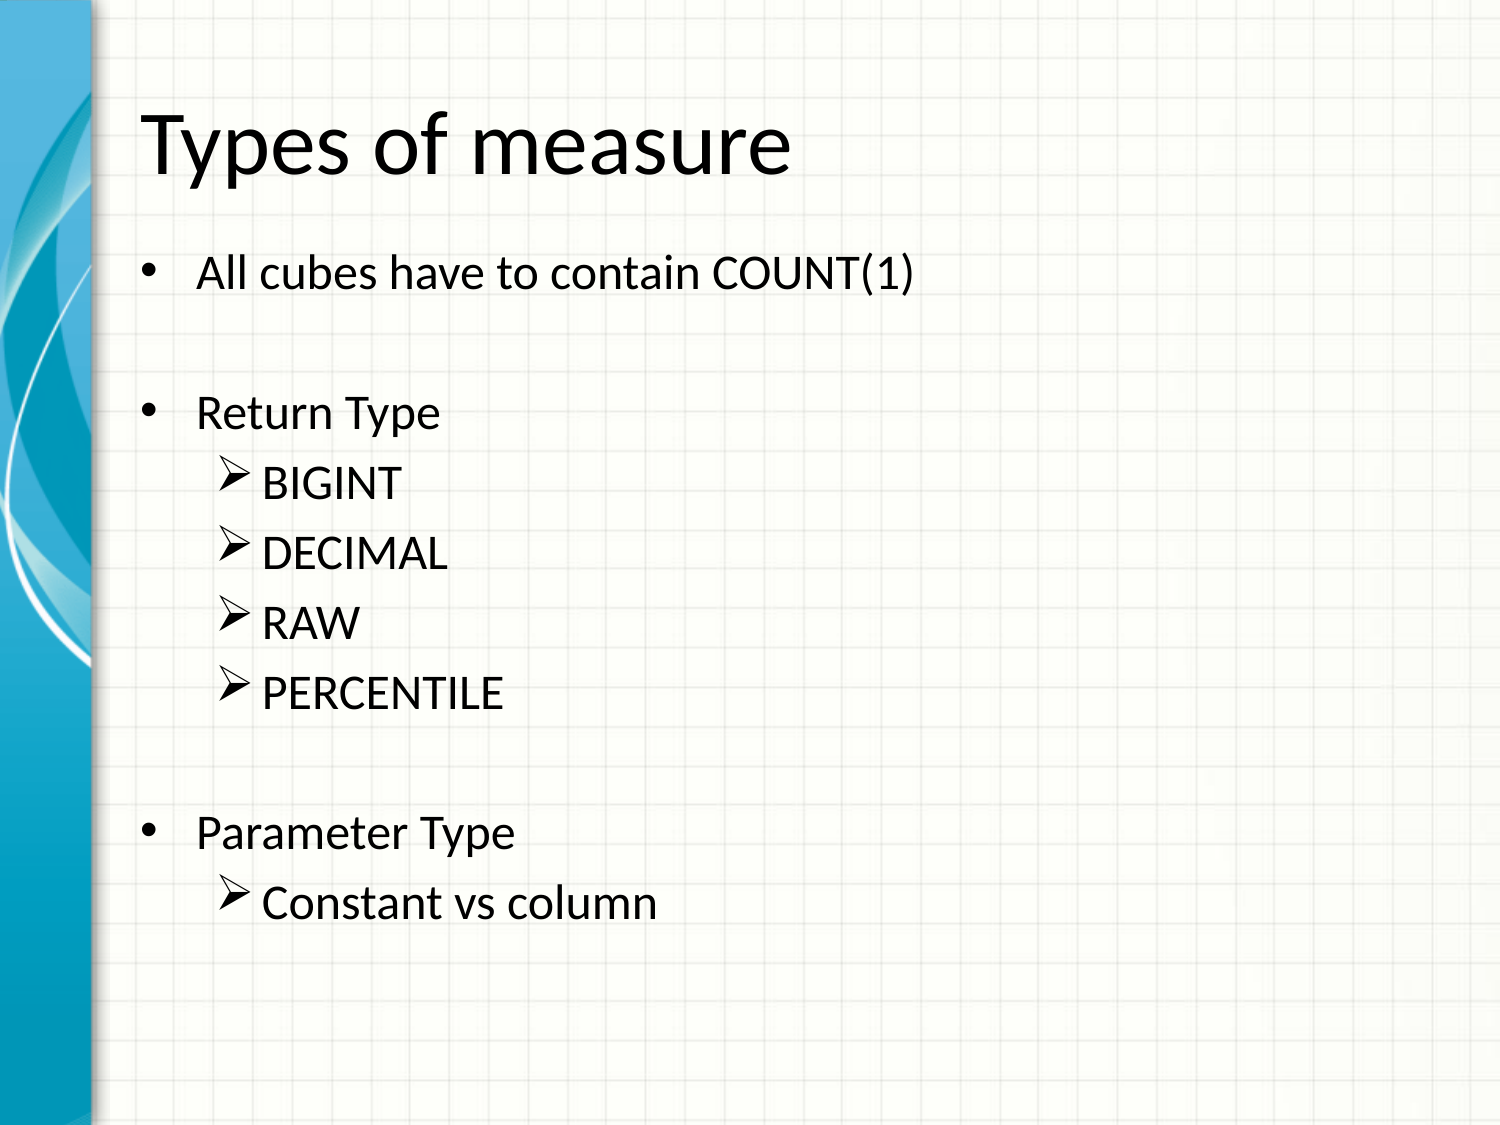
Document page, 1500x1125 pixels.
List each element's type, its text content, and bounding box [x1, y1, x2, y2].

list All cubes have to contain COUNT(1) Return Type BIGINT DECIMAL RAW PERCENTILE Parameter Type Constant vs column [125, 231, 1450, 1013]
picture [0, 0, 1500, 1125]
title Types of measure [125, 44, 1450, 231]
